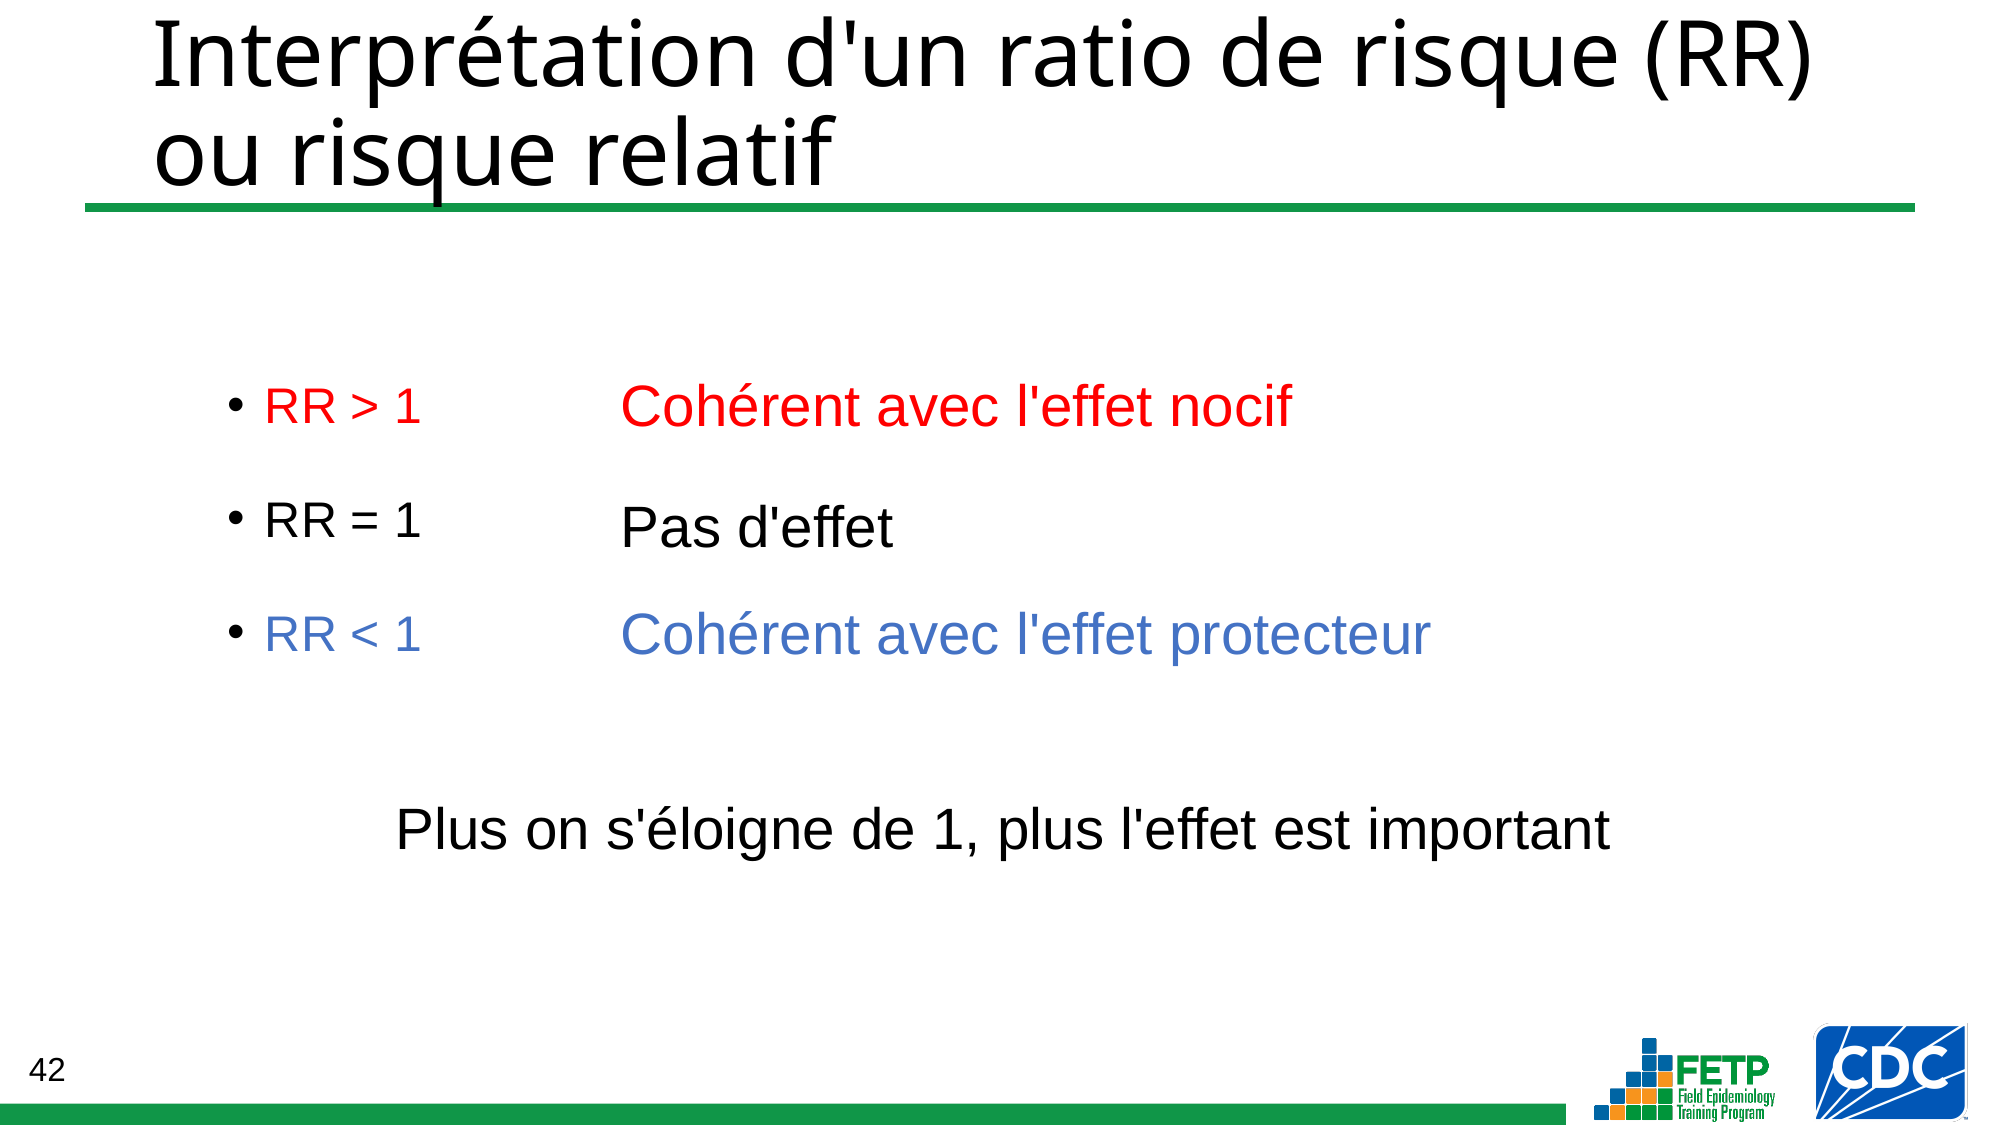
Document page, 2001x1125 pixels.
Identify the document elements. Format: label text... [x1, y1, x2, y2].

picture [1594, 1038, 1775, 1122]
title Interprétation d'un ratio de risque (RR) ou risque relatif [137, 0, 1863, 207]
list RR > 1 RR = 1 RR < 1 [137, 242, 1863, 1004]
text_box Cohérent avec l'effet nocif Pas d'effet Cohérent avec l'effet protecteur [568, 346, 1557, 682]
picture [1813, 1023, 1968, 1122]
text_box Plus on s'éloigne de 1, plus l'effet est important [343, 769, 1657, 883]
